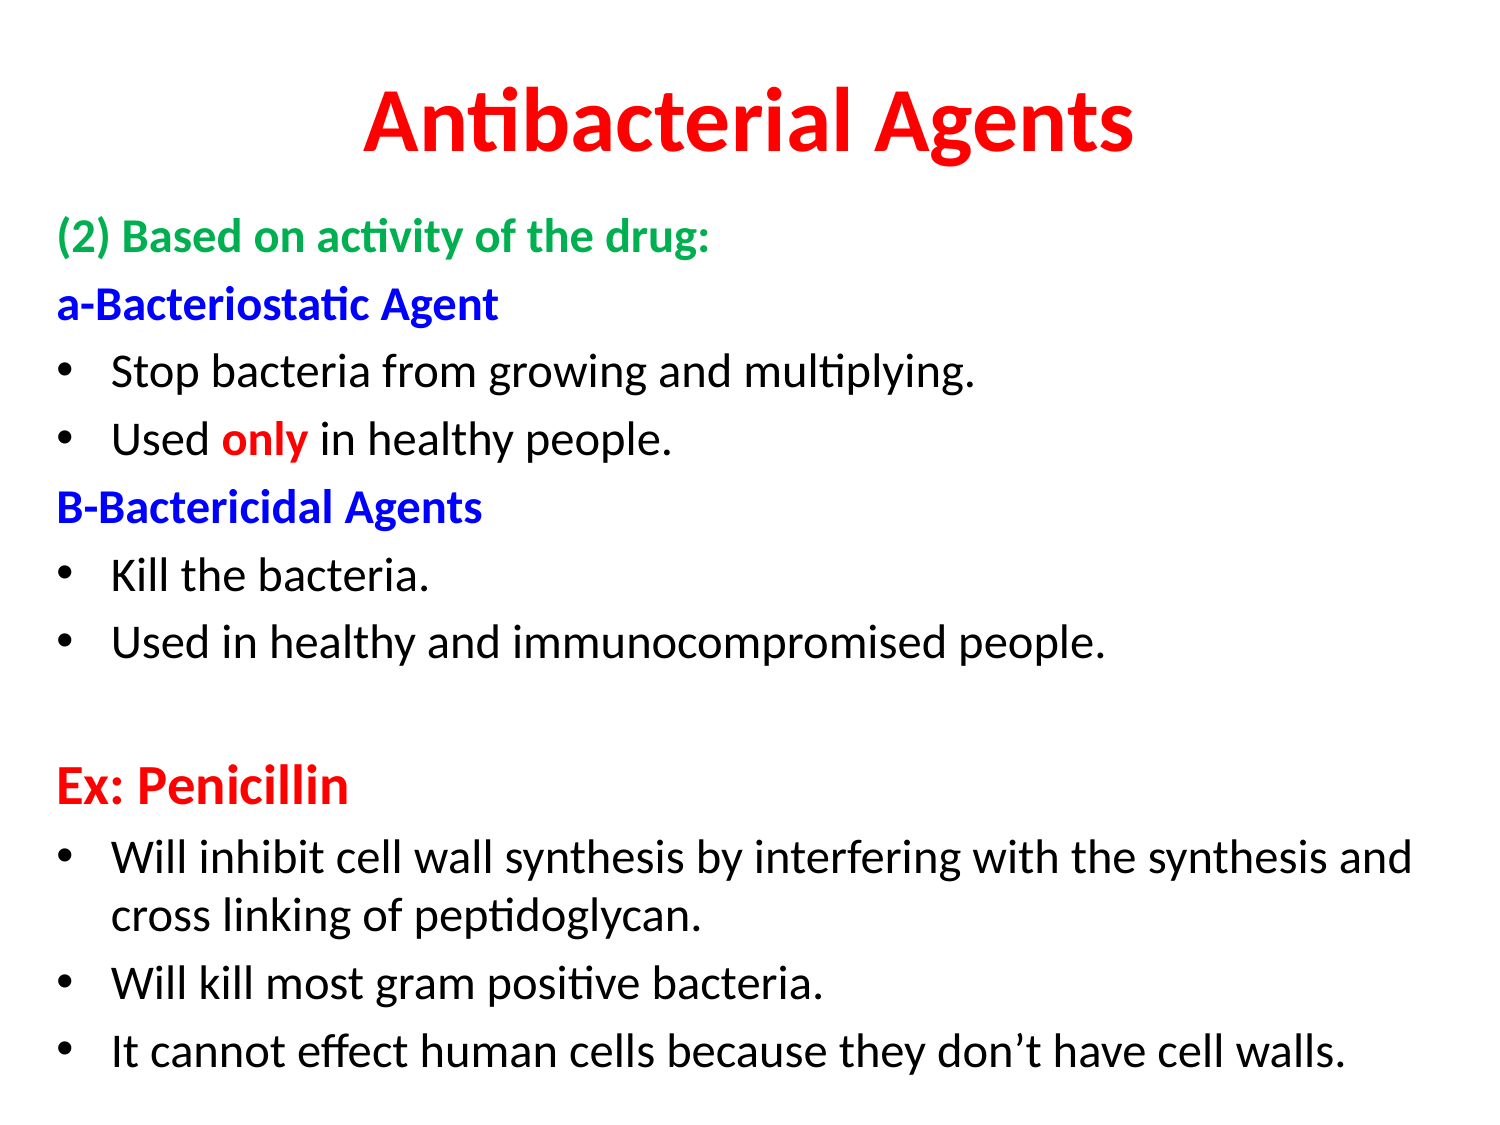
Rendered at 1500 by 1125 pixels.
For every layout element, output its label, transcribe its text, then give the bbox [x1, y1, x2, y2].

list (2) Based on activity of the drug: a-Bacteriostatic Agent Stop bacteria from growing and multiplying. Used only in healthy people. B-Bactericidal Agents Kill the bacteria. Used in healthy and immunocompromised people. Ex: Penicillin Will inhibit cell wall synthesis by interfering with the synthesis and cross linking of peptidoglycan. Will kill most gram positive bacteria. It cannot effect human cells because they don’t have cell walls. [41, 196, 1459, 1094]
title Antibacterial Agents [75, 45, 1425, 185]
